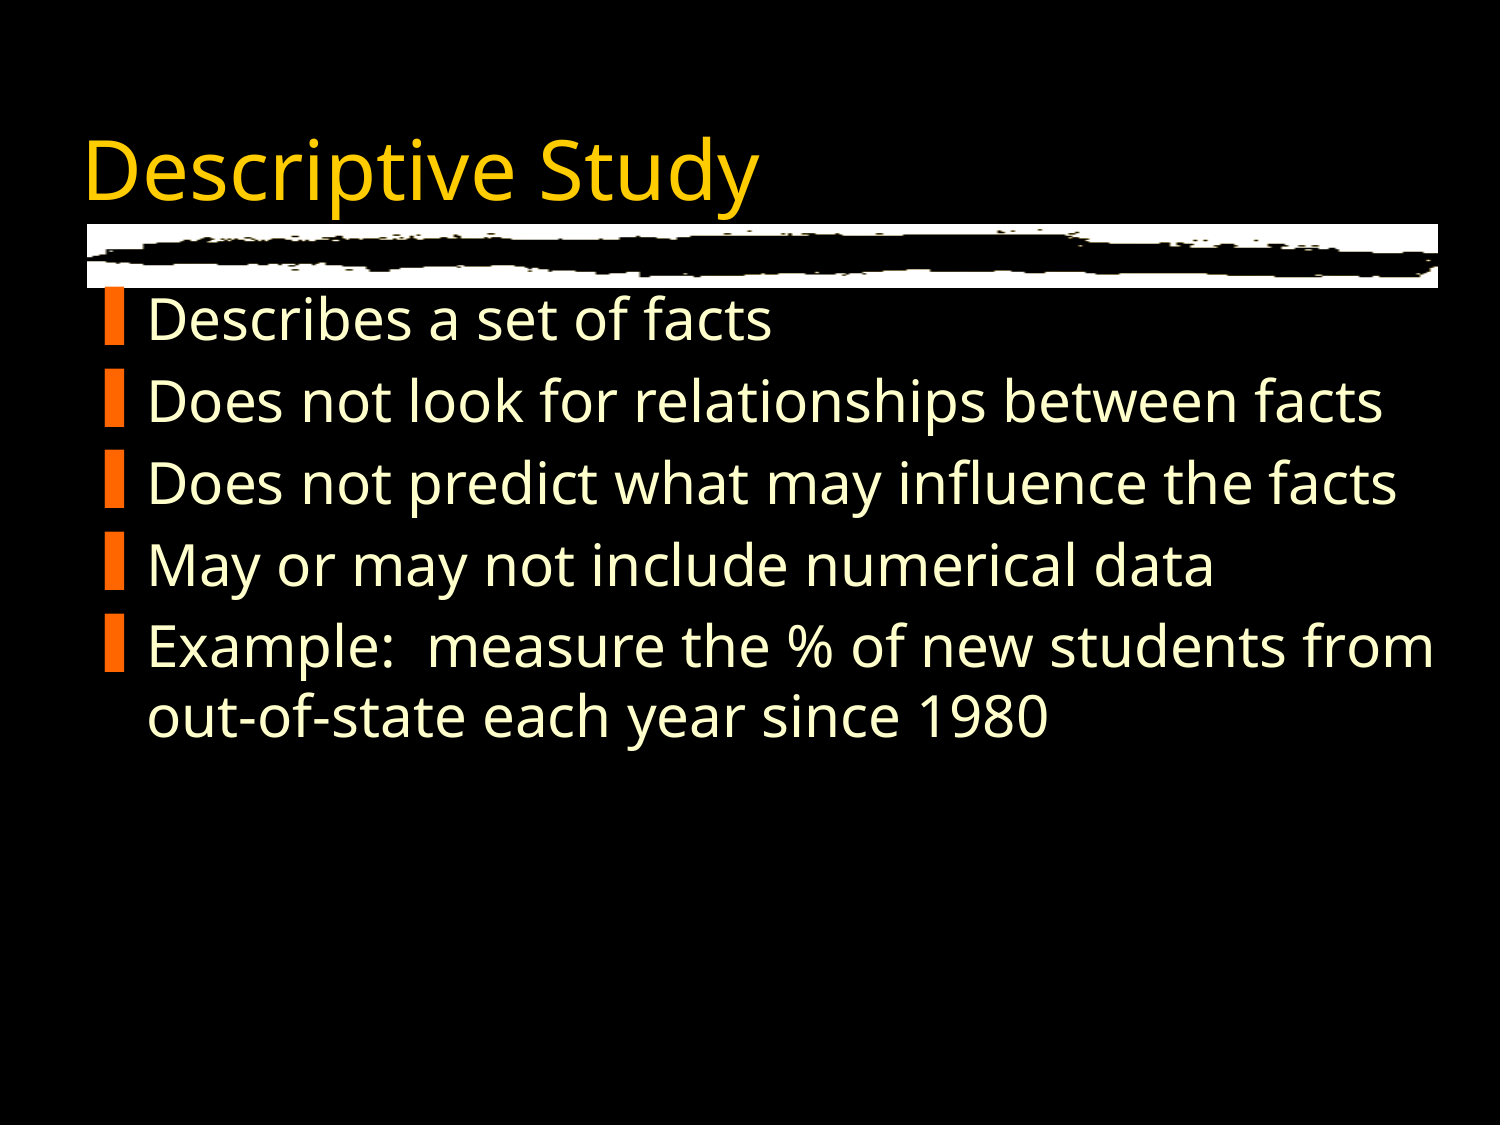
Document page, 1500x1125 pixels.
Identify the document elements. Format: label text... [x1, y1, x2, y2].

list Describes a set of facts Does not look for relationships between facts Does not predict what may influence the facts May or may not include numerical data Example: measure the % of new students from out-of-state each year since 1980 [74, 274, 1463, 960]
title Descriptive Study [66, 37, 1342, 226]
